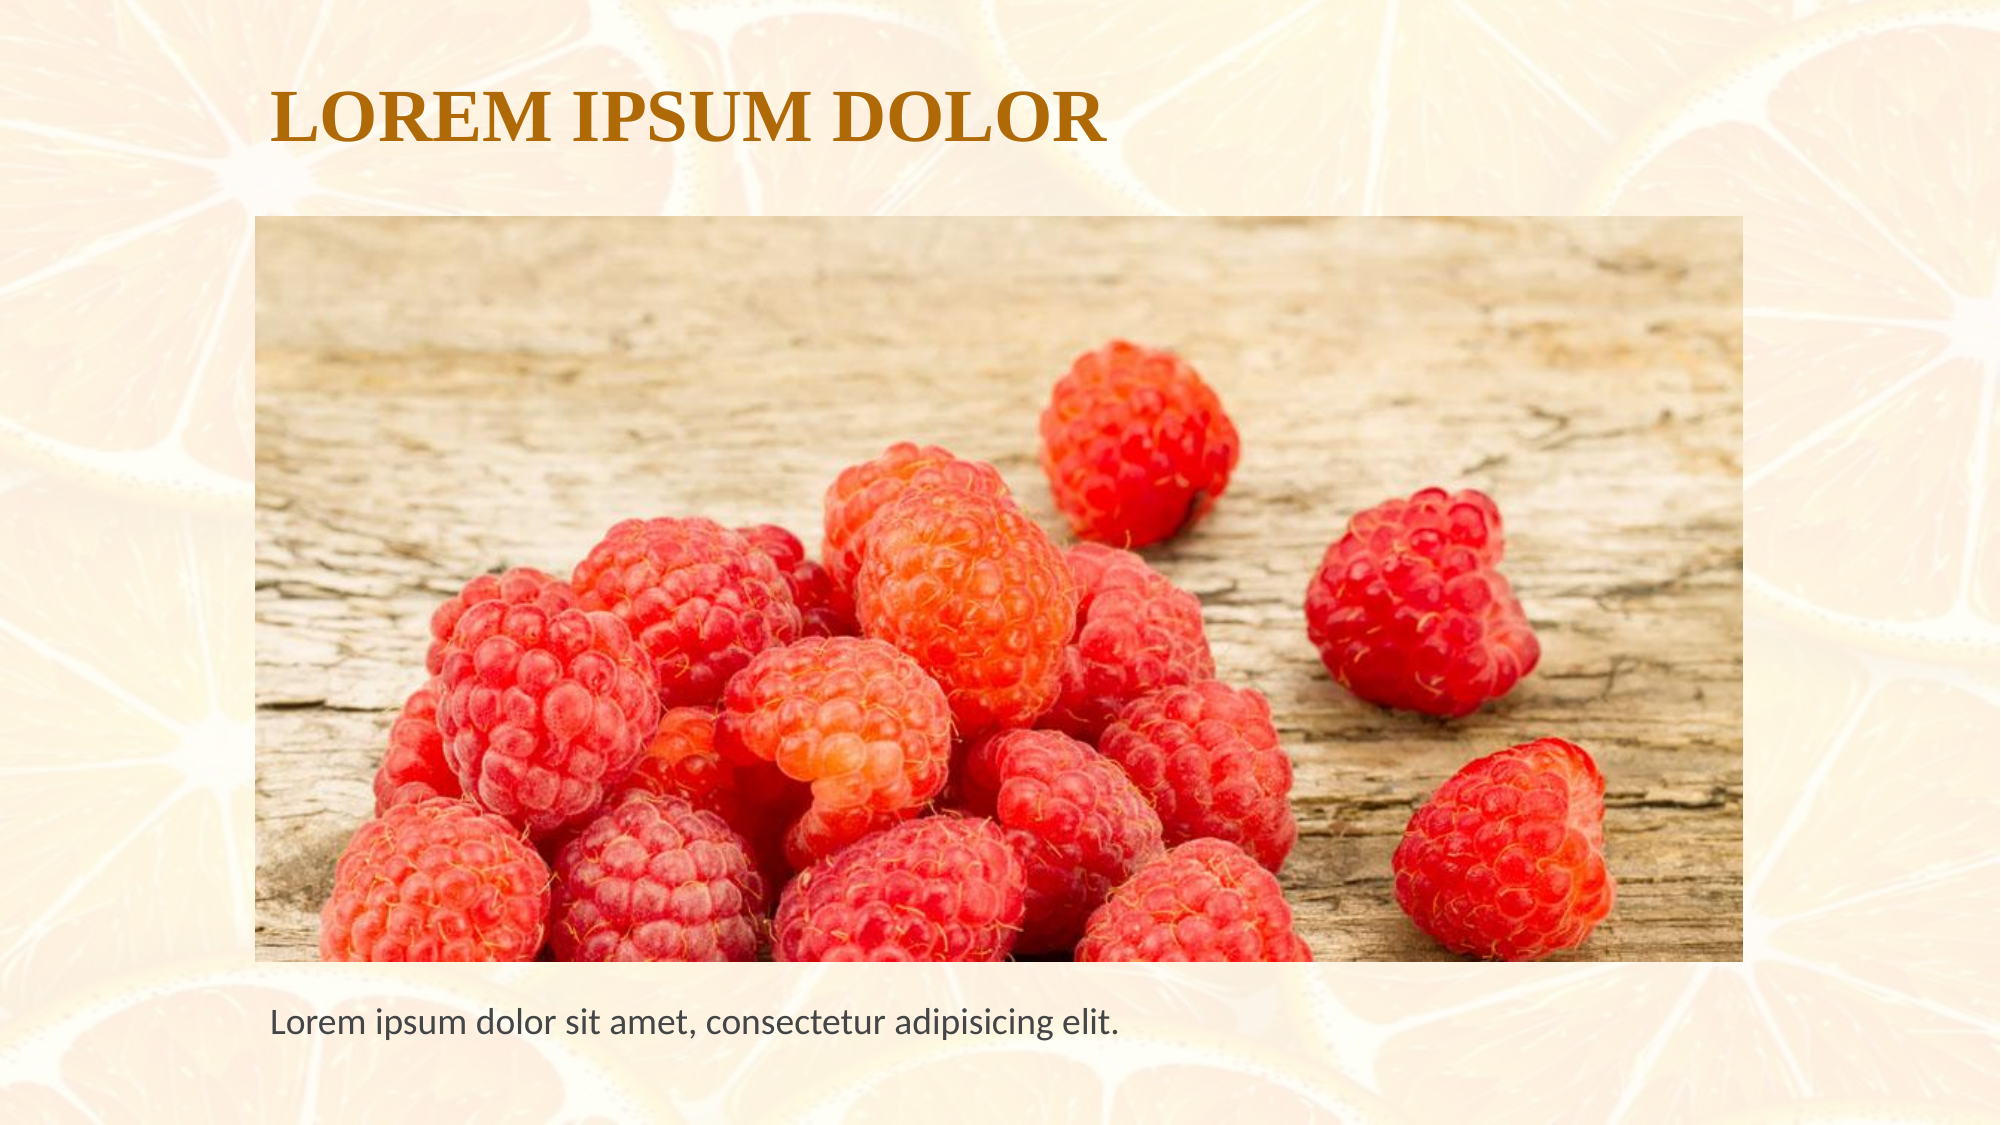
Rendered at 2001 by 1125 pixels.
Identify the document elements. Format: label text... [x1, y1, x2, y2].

picture [254, 216, 1743, 962]
text_box LOREM IPSUM DOLOR [254, 34, 1745, 189]
text_box Lorem ipsum dolor sit amet, consectetur adipisicing elit. [254, 989, 1745, 1088]
